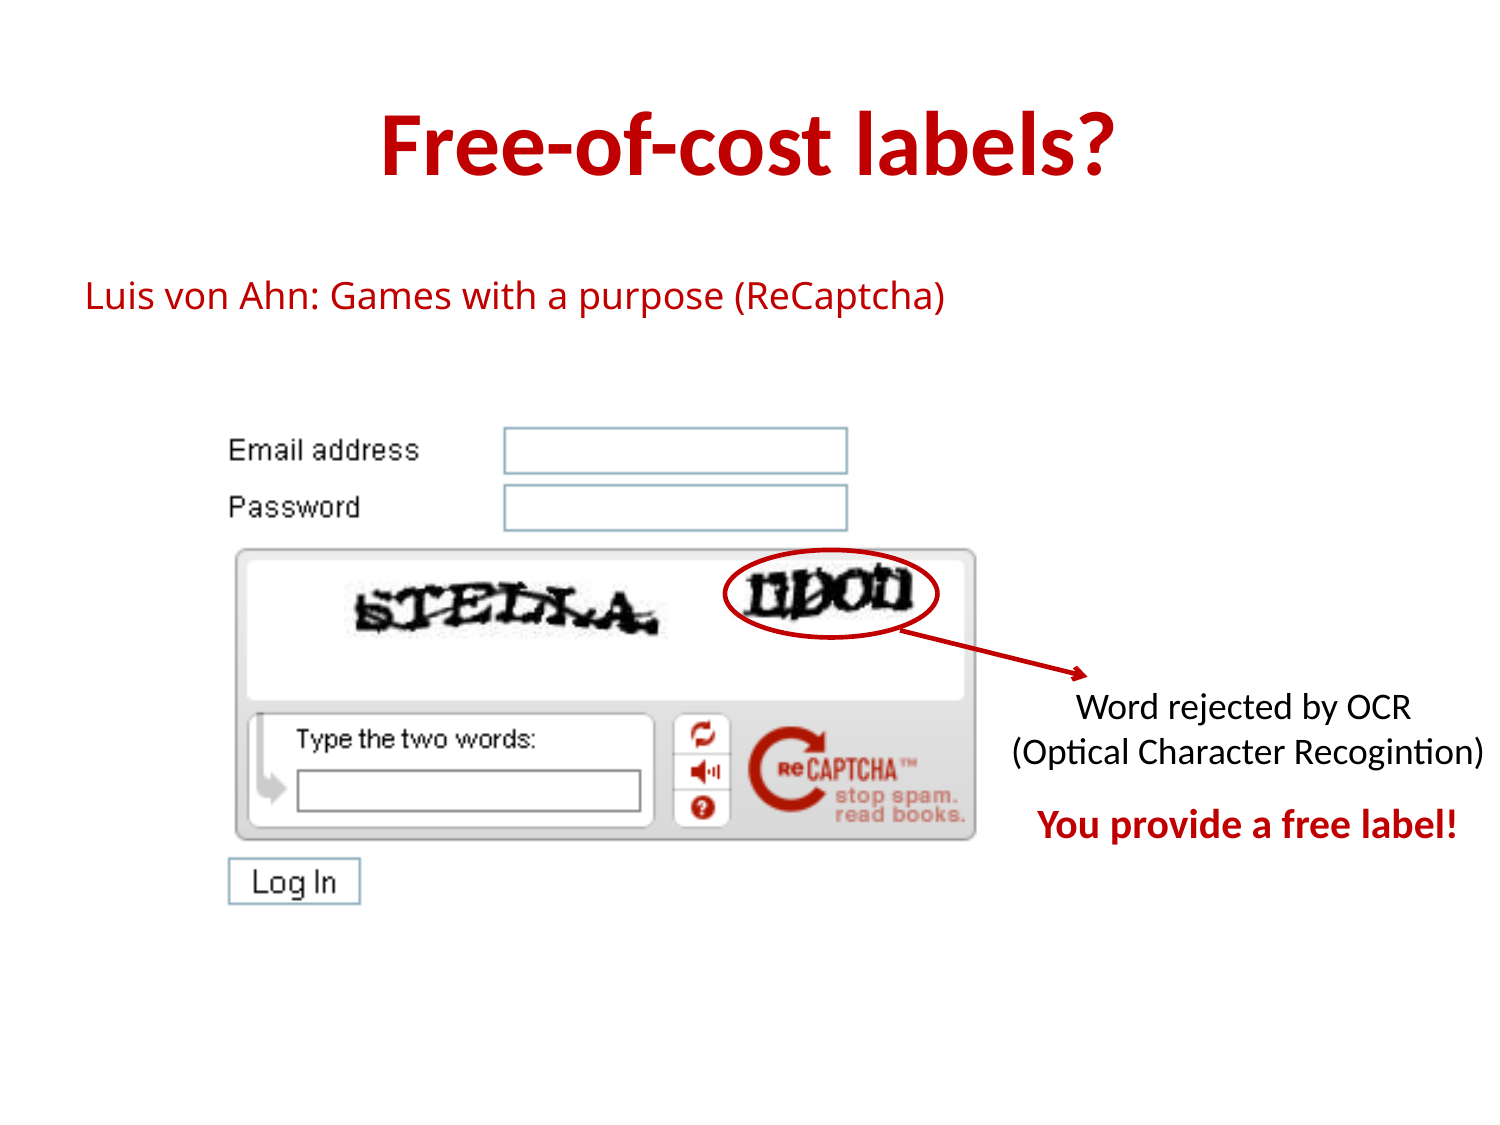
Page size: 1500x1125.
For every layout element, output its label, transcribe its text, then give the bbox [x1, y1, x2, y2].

text_box Luis von Ahn: Games with a purpose (ReCaptcha) [69, 264, 961, 325]
title Free-of-cost labels? [75, 45, 1425, 233]
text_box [724, 549, 1500, 850]
picture [162, 424, 1026, 913]
